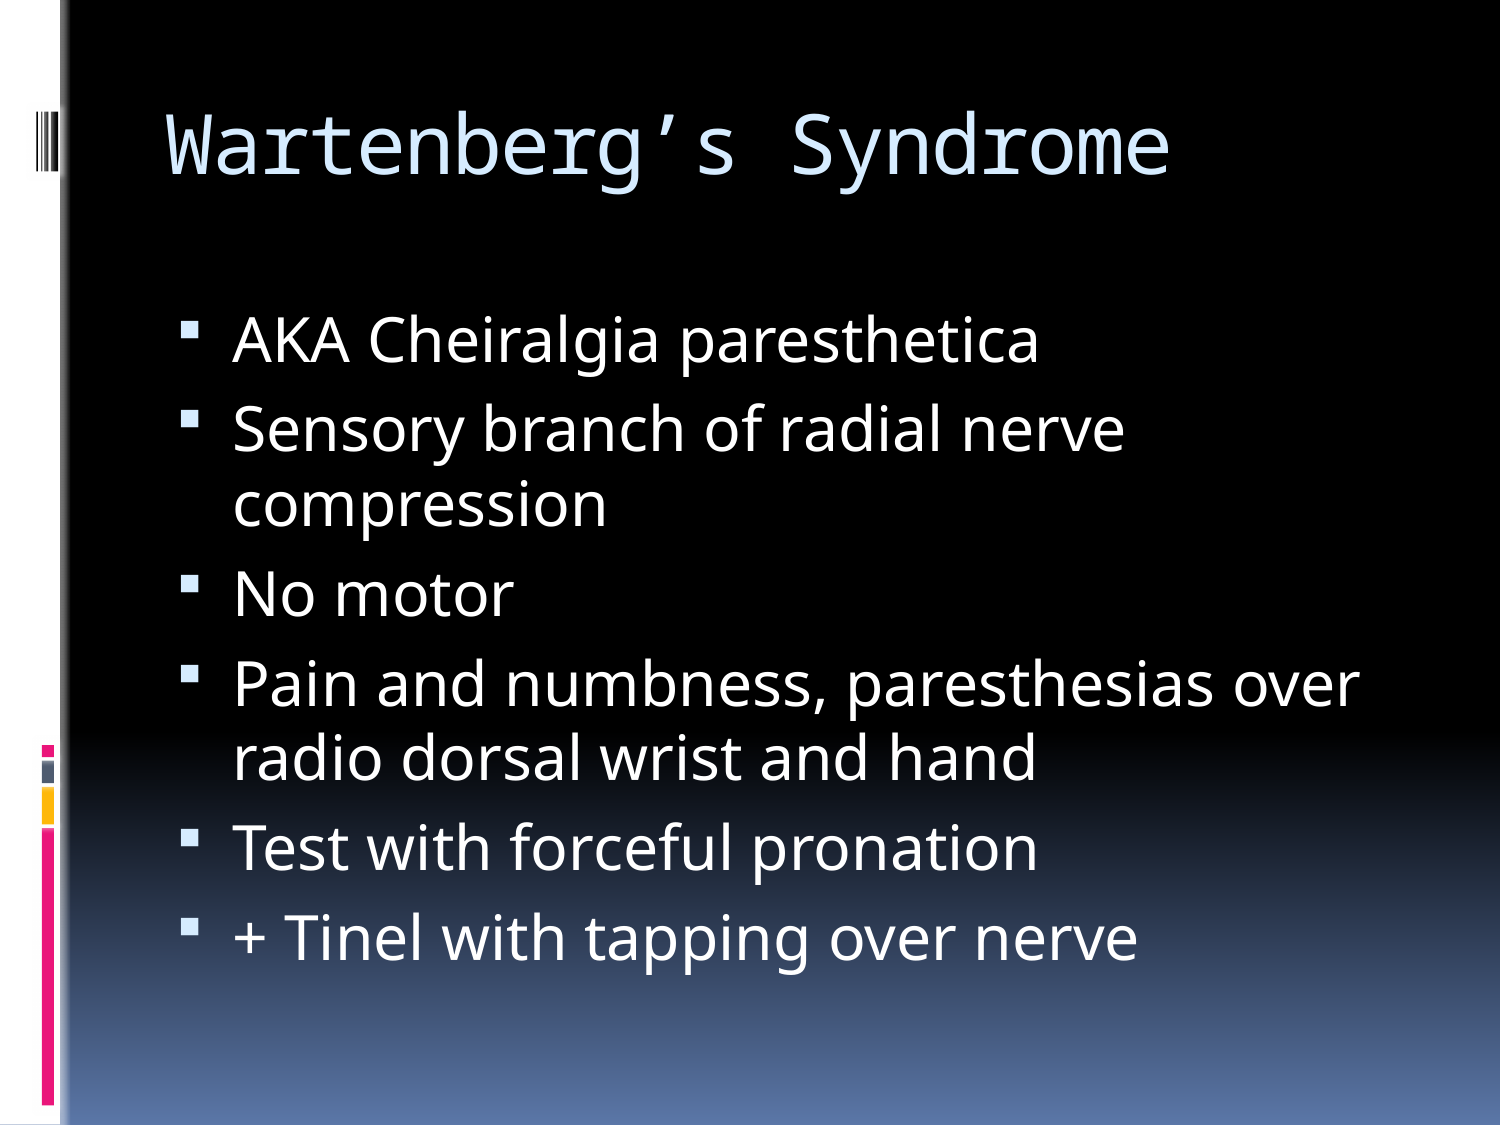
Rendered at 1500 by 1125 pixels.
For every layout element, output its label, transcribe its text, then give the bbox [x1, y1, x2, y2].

list AKA Cheiralgia paresthetica Sensory branch of radial nerve compression No motor Pain and numbness, paresthesias over radio dorsal wrist and hand Test with forceful pronation + Tinel with tapping over nerve [150, 292, 1425, 1043]
title Wartenberg’s Syndrome [150, 83, 1425, 234]
